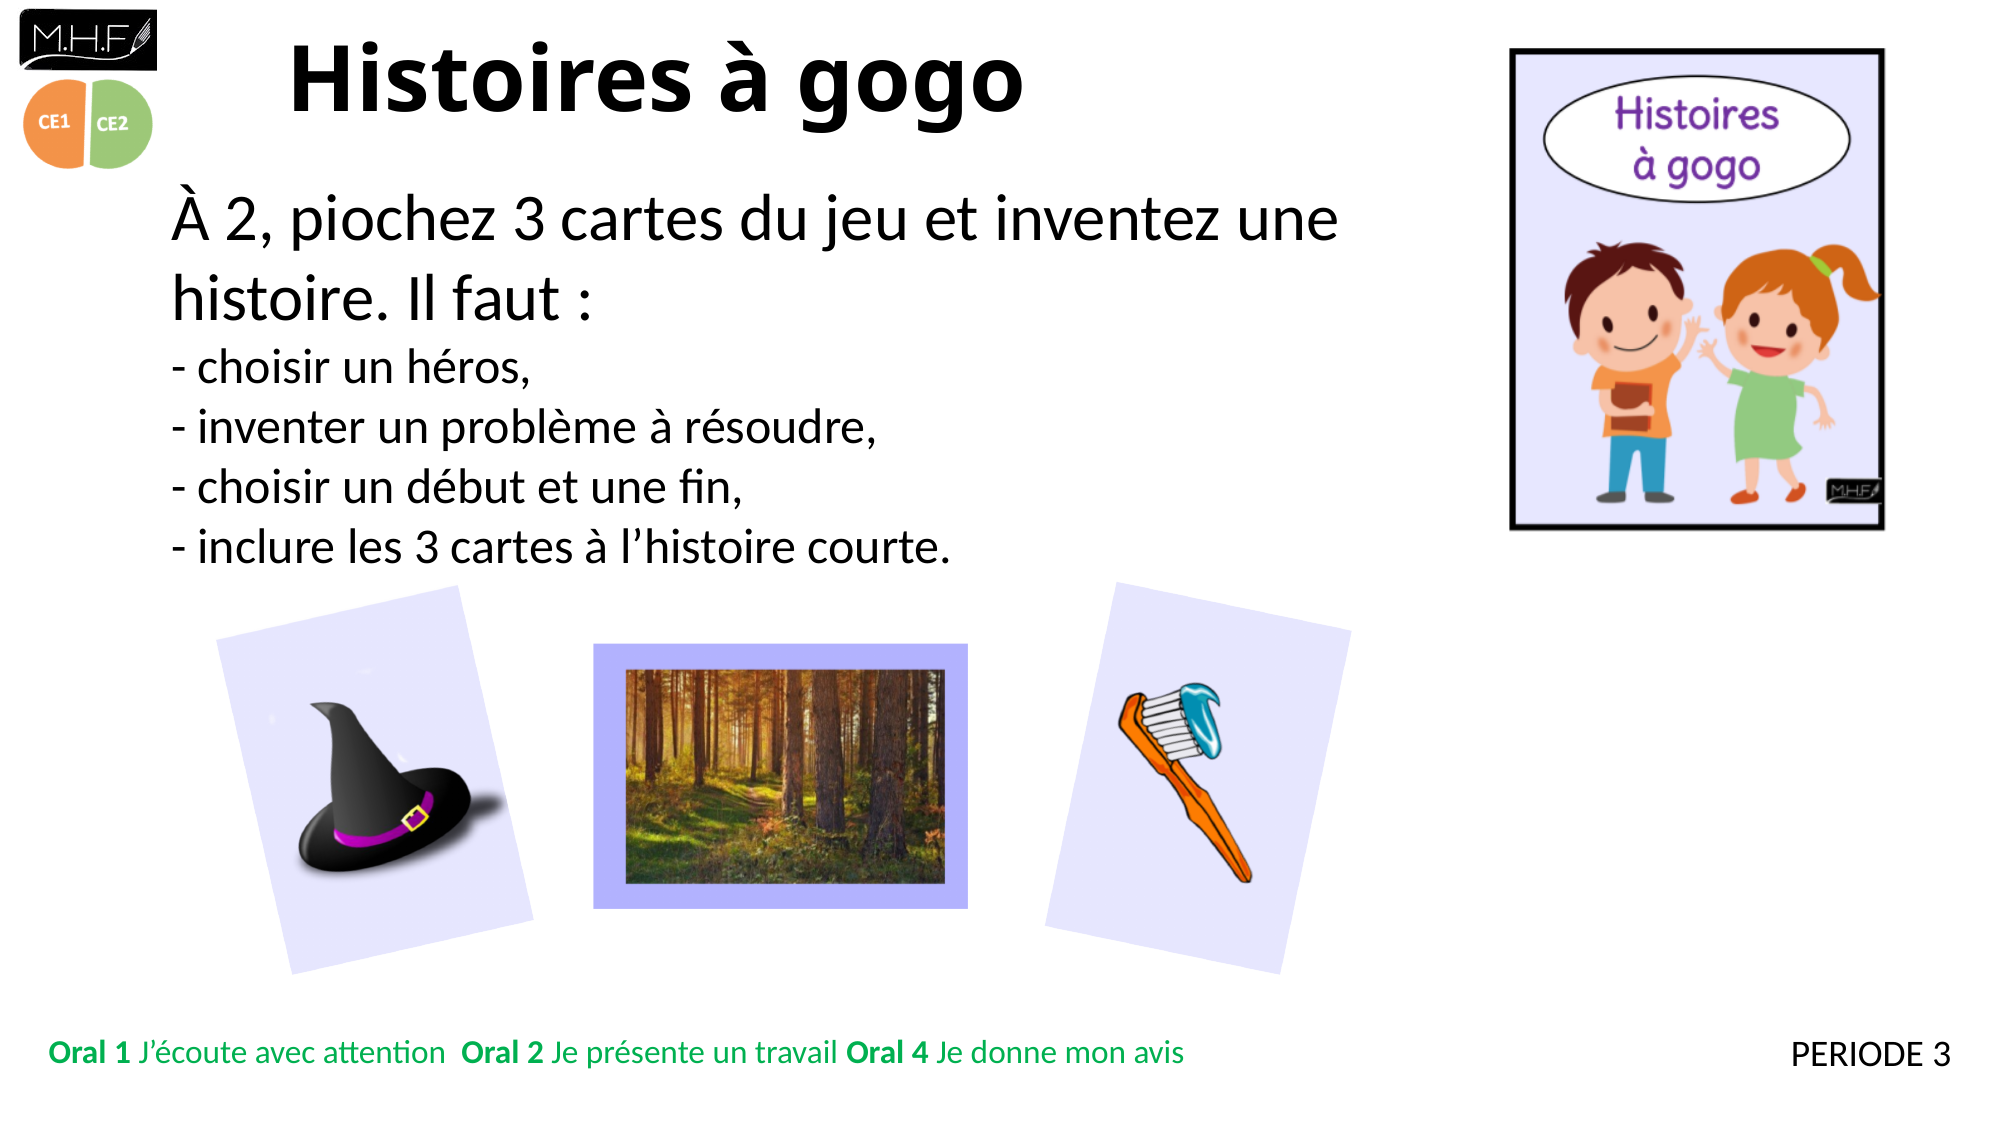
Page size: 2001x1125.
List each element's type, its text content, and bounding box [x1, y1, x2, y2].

title Histoires à gogo [271, 7, 1818, 156]
text_box Oral 1 J’écoute avec attention Oral 2 Je présente un travail Oral 4 Je donne mon avis [33, 1023, 1353, 1078]
picture [224, 606, 533, 974]
text_box PERIODE 3 [1362, 1021, 1967, 1082]
picture [594, 588, 967, 964]
text_box À 2, piochez 3 cartes du jeu et inventez une histoire. Il faut : - choisir un héros, - inventer un problème à résoudre, - choisir un début et une fin, - inclure les 3 cartes à l’histoire courte. [156, 166, 1476, 671]
picture [1, 7, 177, 207]
picture [1507, 42, 1887, 533]
picture [1045, 602, 1343, 974]
